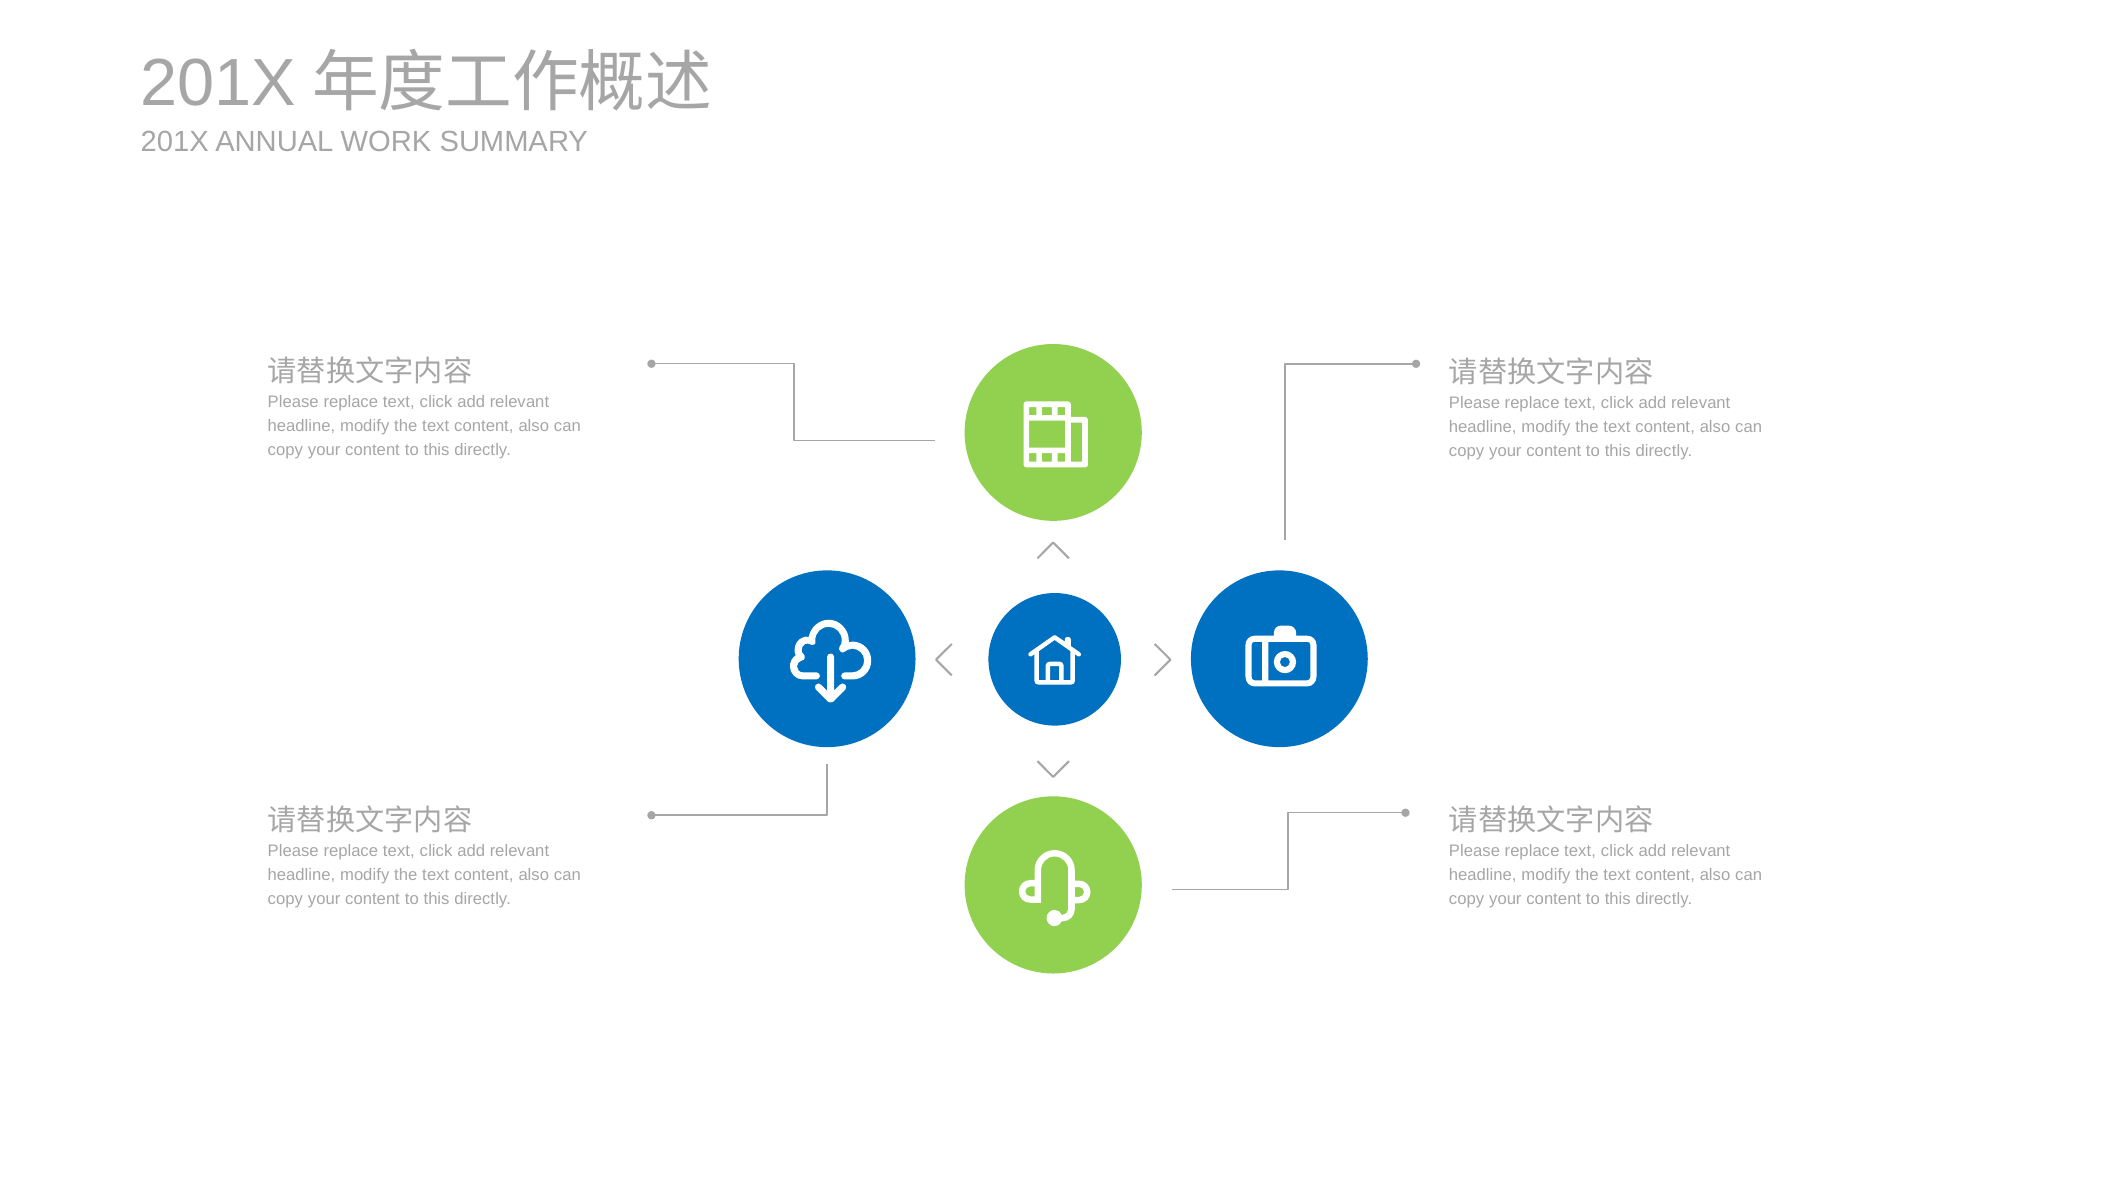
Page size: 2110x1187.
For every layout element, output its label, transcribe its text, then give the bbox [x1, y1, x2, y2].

text_box 201X年度工作概述 [140, 38, 789, 119]
text_box 请替换文字内容 Please replace text, click add relevant headline, modify the text content, also can copy your content to this directly. [1449, 346, 1798, 460]
text_box [1037, 542, 1069, 559]
text_box 请替换文字内容 Please replace text, click add relevant headline, modify the text content, also can copy your content to this directly. [267, 345, 617, 460]
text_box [1245, 625, 1317, 687]
text_box [1154, 643, 1171, 676]
text_box [1190, 570, 1368, 748]
text_box [1023, 401, 1088, 468]
text_box [738, 570, 916, 748]
text_box [1028, 635, 1081, 685]
text_box [1171, 808, 1410, 891]
text_box 请替换文字内容 Please replace text, click add relevant headline, modify the text content, also can copy your content to this directly. [1449, 794, 1798, 908]
text_box [1037, 761, 1069, 777]
text_box [1018, 850, 1091, 927]
text_box [936, 643, 952, 676]
text_box [988, 593, 1121, 726]
text_box [964, 796, 1142, 974]
text_box 请替换文字内容 Please replace text, click add relevant headline, modify the text content, also can copy your content to this directly. [267, 794, 617, 908]
text_box [1284, 359, 1421, 541]
text_box [647, 359, 935, 442]
text_box 201X ANNUAL WORK SUMMARY [140, 122, 602, 158]
text_box [964, 343, 1142, 521]
text_box [647, 764, 828, 820]
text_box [789, 619, 872, 703]
